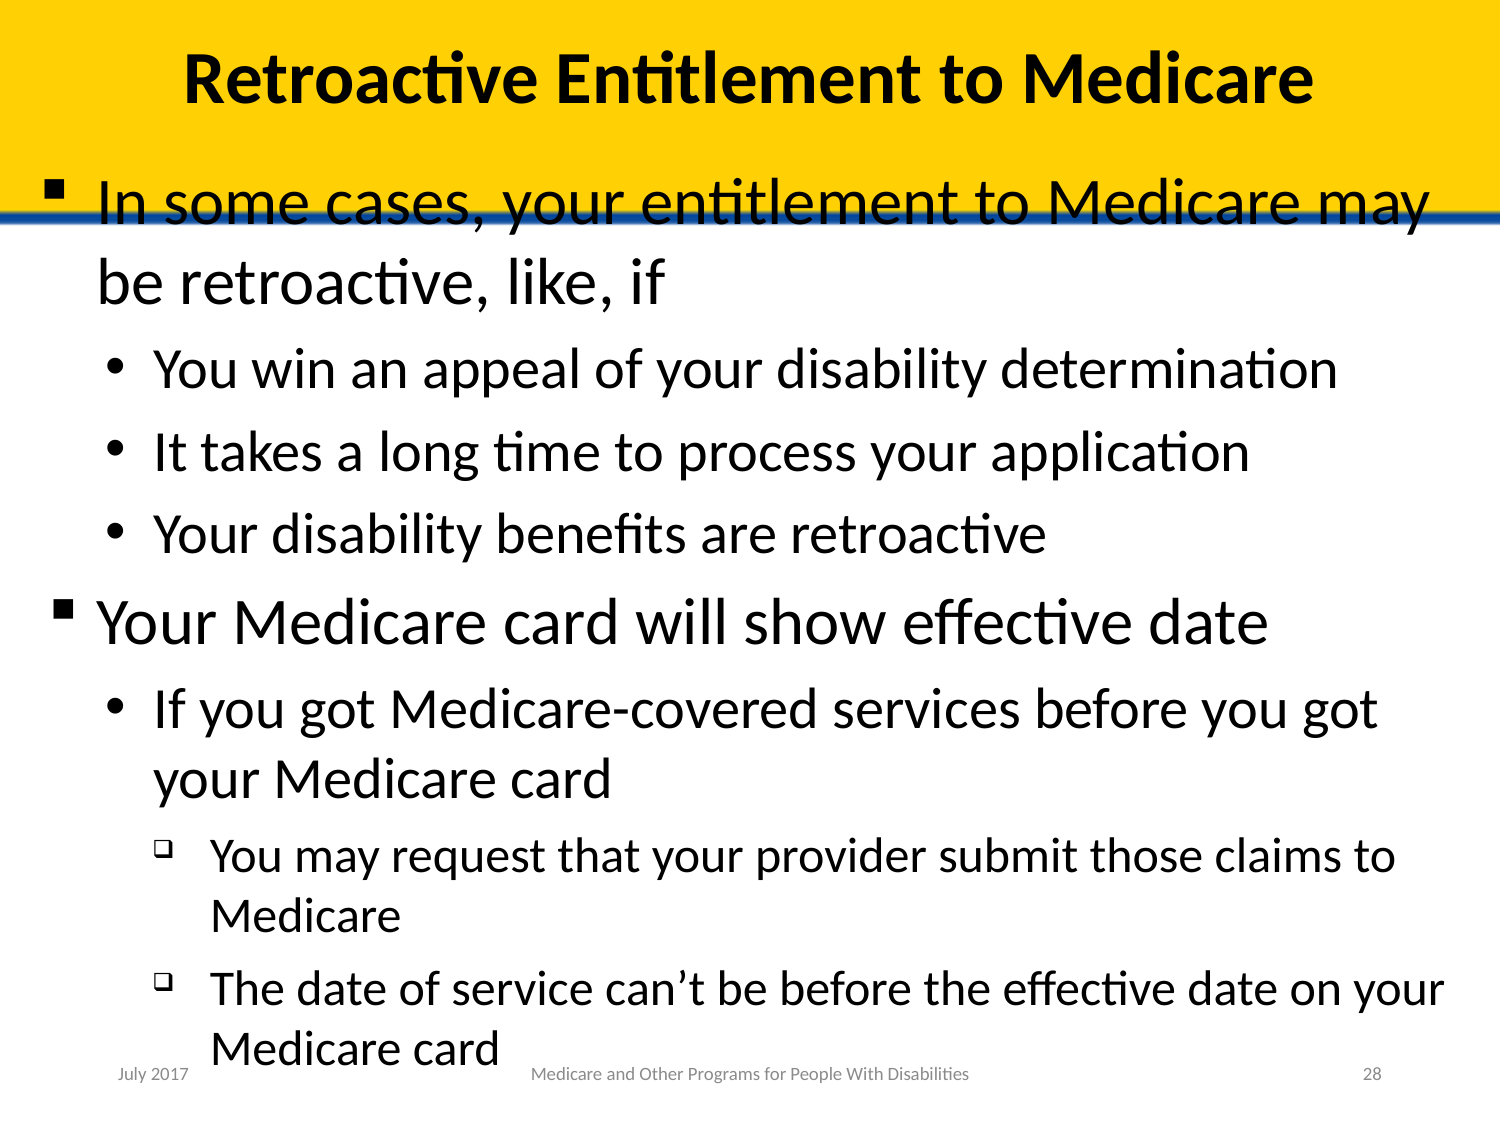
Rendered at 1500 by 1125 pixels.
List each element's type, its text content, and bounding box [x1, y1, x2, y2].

title Retroactive Entitlement to Medicare [103, 2, 1397, 150]
list In some cases, your entitlement to Medicare may be retroactive, like, if You win an appeal of your disability determination It takes a long time to process your application Your disability benefits are retroactive Your Medicare card will show effective date If you got Medicare-covered services before you got your Medicare card You may request that your provider submit those claims to Medicare The date of service can’t be before the effective date on your Medicare card [24, 150, 1486, 1079]
slide_number 28 [1059, 1042, 1397, 1103]
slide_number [103, 1042, 441, 1103]
picture [0, 0, 1500, 1125]
footer Medicare and Other Programs for People With Disabilities [496, 1042, 1004, 1103]
